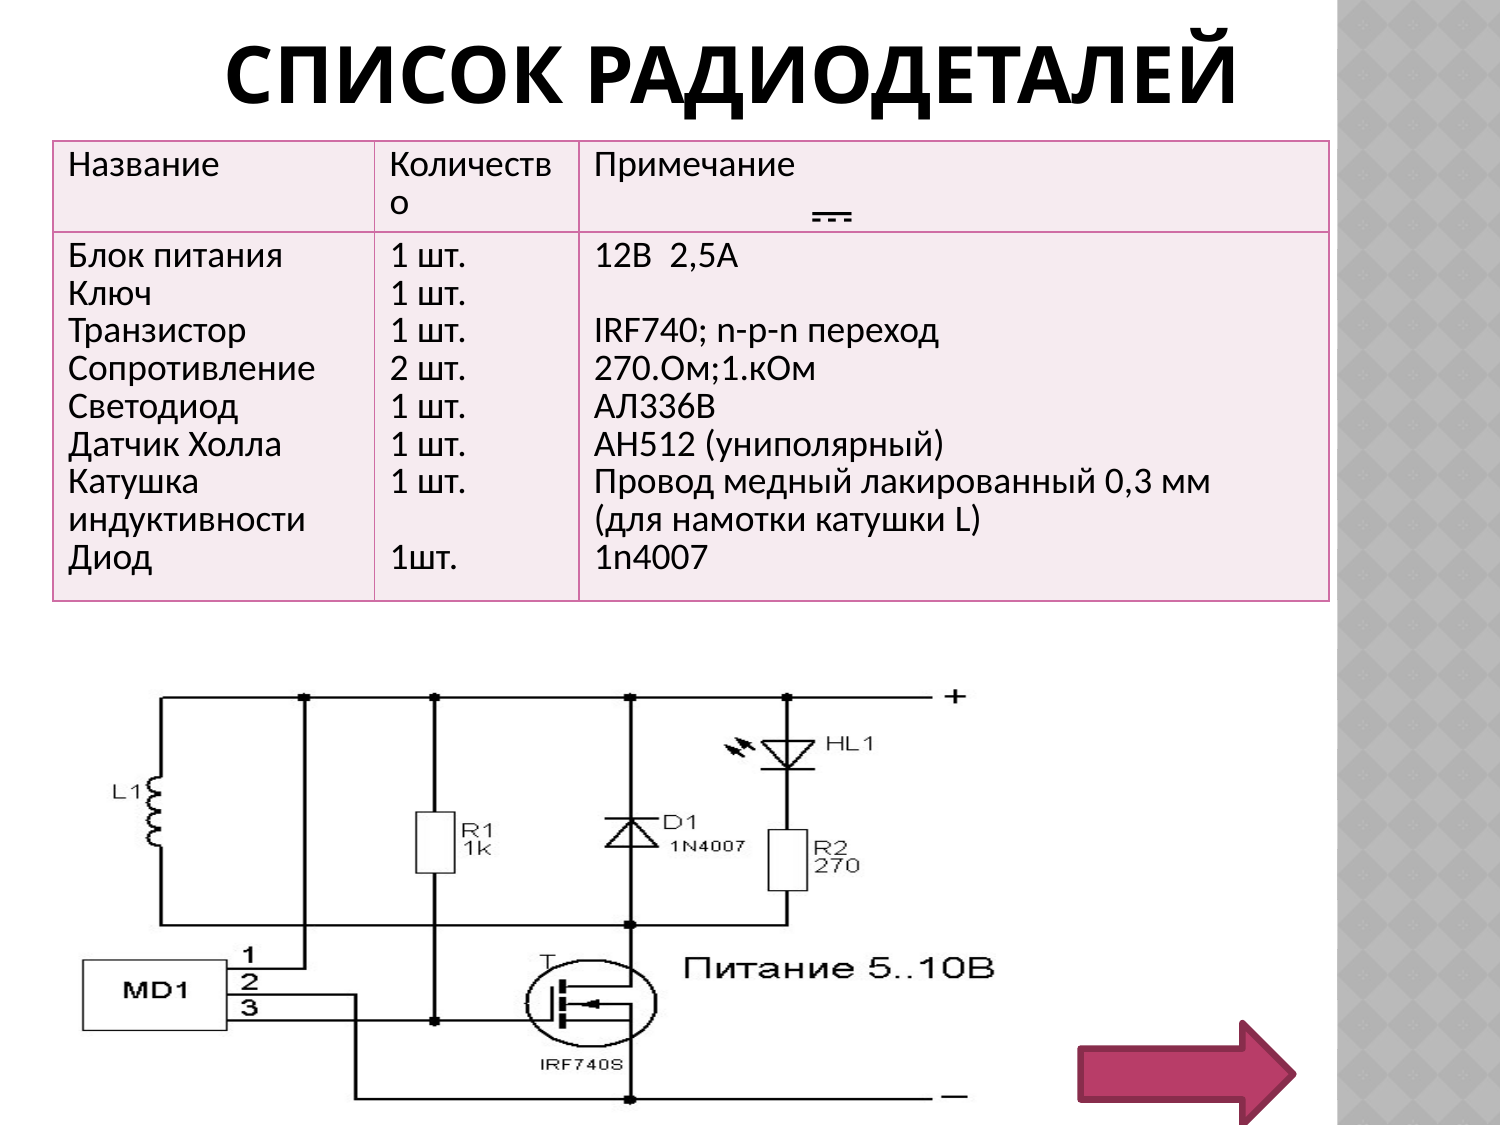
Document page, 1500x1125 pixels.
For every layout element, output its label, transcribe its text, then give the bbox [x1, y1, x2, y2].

text_box [1077, 1019, 1297, 1125]
title Список радиодеталей [17, 0, 1447, 120]
table_header Примечание [580, 142, 1328, 231]
table_cell Блок питания Ключ Транзистор Сопротивление Светодиод Датчик Холла Катушка индуктивности Диод [54, 233, 374, 600]
table_header Количество [375, 142, 578, 231]
picture [806, 207, 856, 228]
picture [65, 680, 996, 1119]
table_cell 12В 2,5А IRF740; n-p-n переход 270.Ом;1.кОм АЛ336В AH512 (униполярный) Провод медный лакированный 0,3 мм (для намотки катушки L) 1n4007 [580, 233, 1328, 600]
table_header Название [54, 142, 374, 231]
table_cell 1 шт. 1 шт. 1 шт. 2 шт. 1 шт. 1 шт. 1 шт. 1шт. [375, 233, 578, 600]
